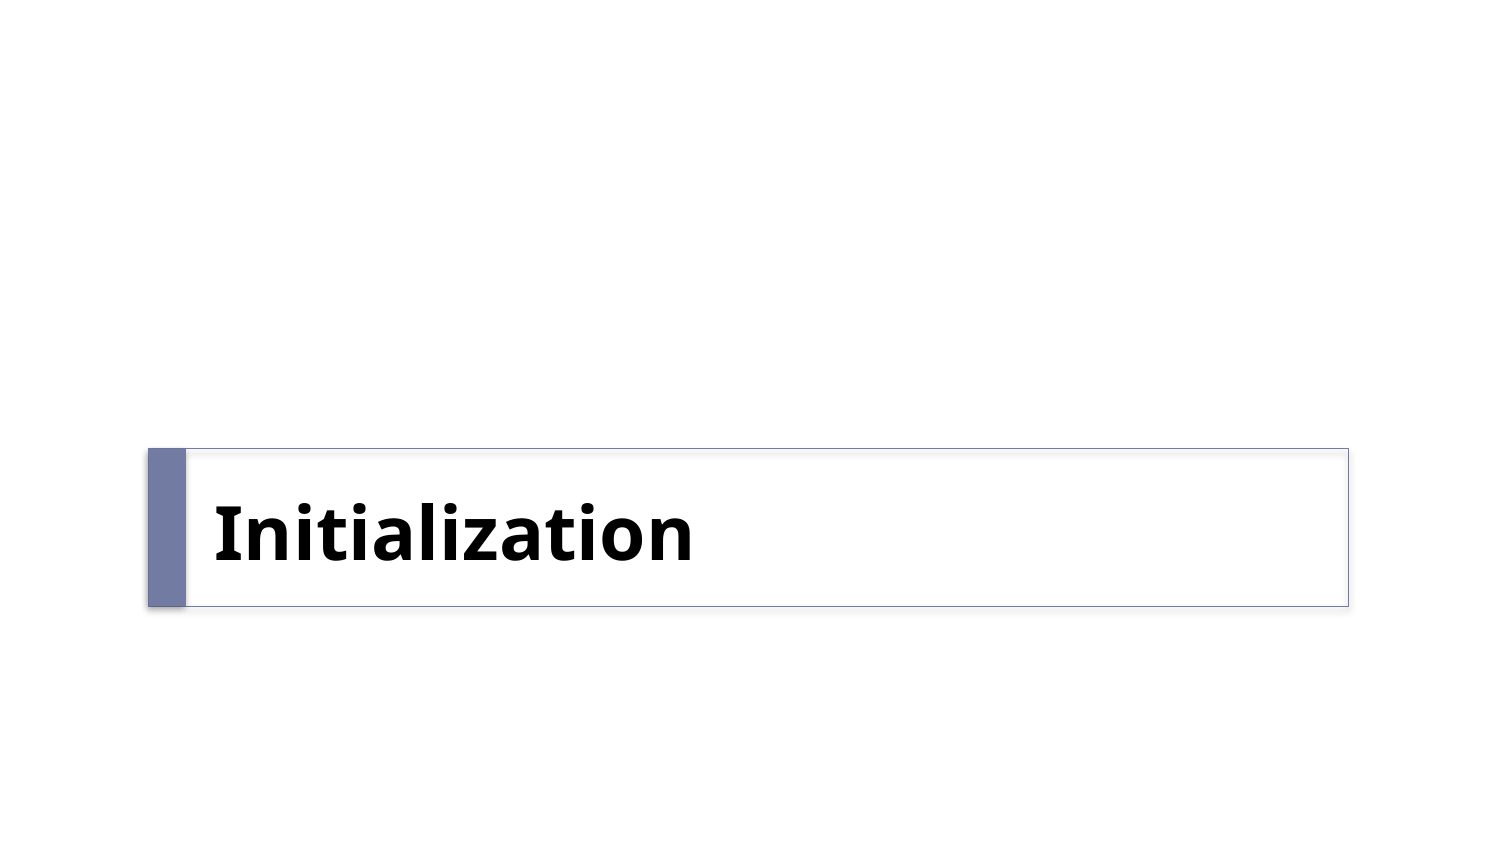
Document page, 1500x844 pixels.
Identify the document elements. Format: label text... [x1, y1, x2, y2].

title Initialization [200, 478, 1325, 600]
